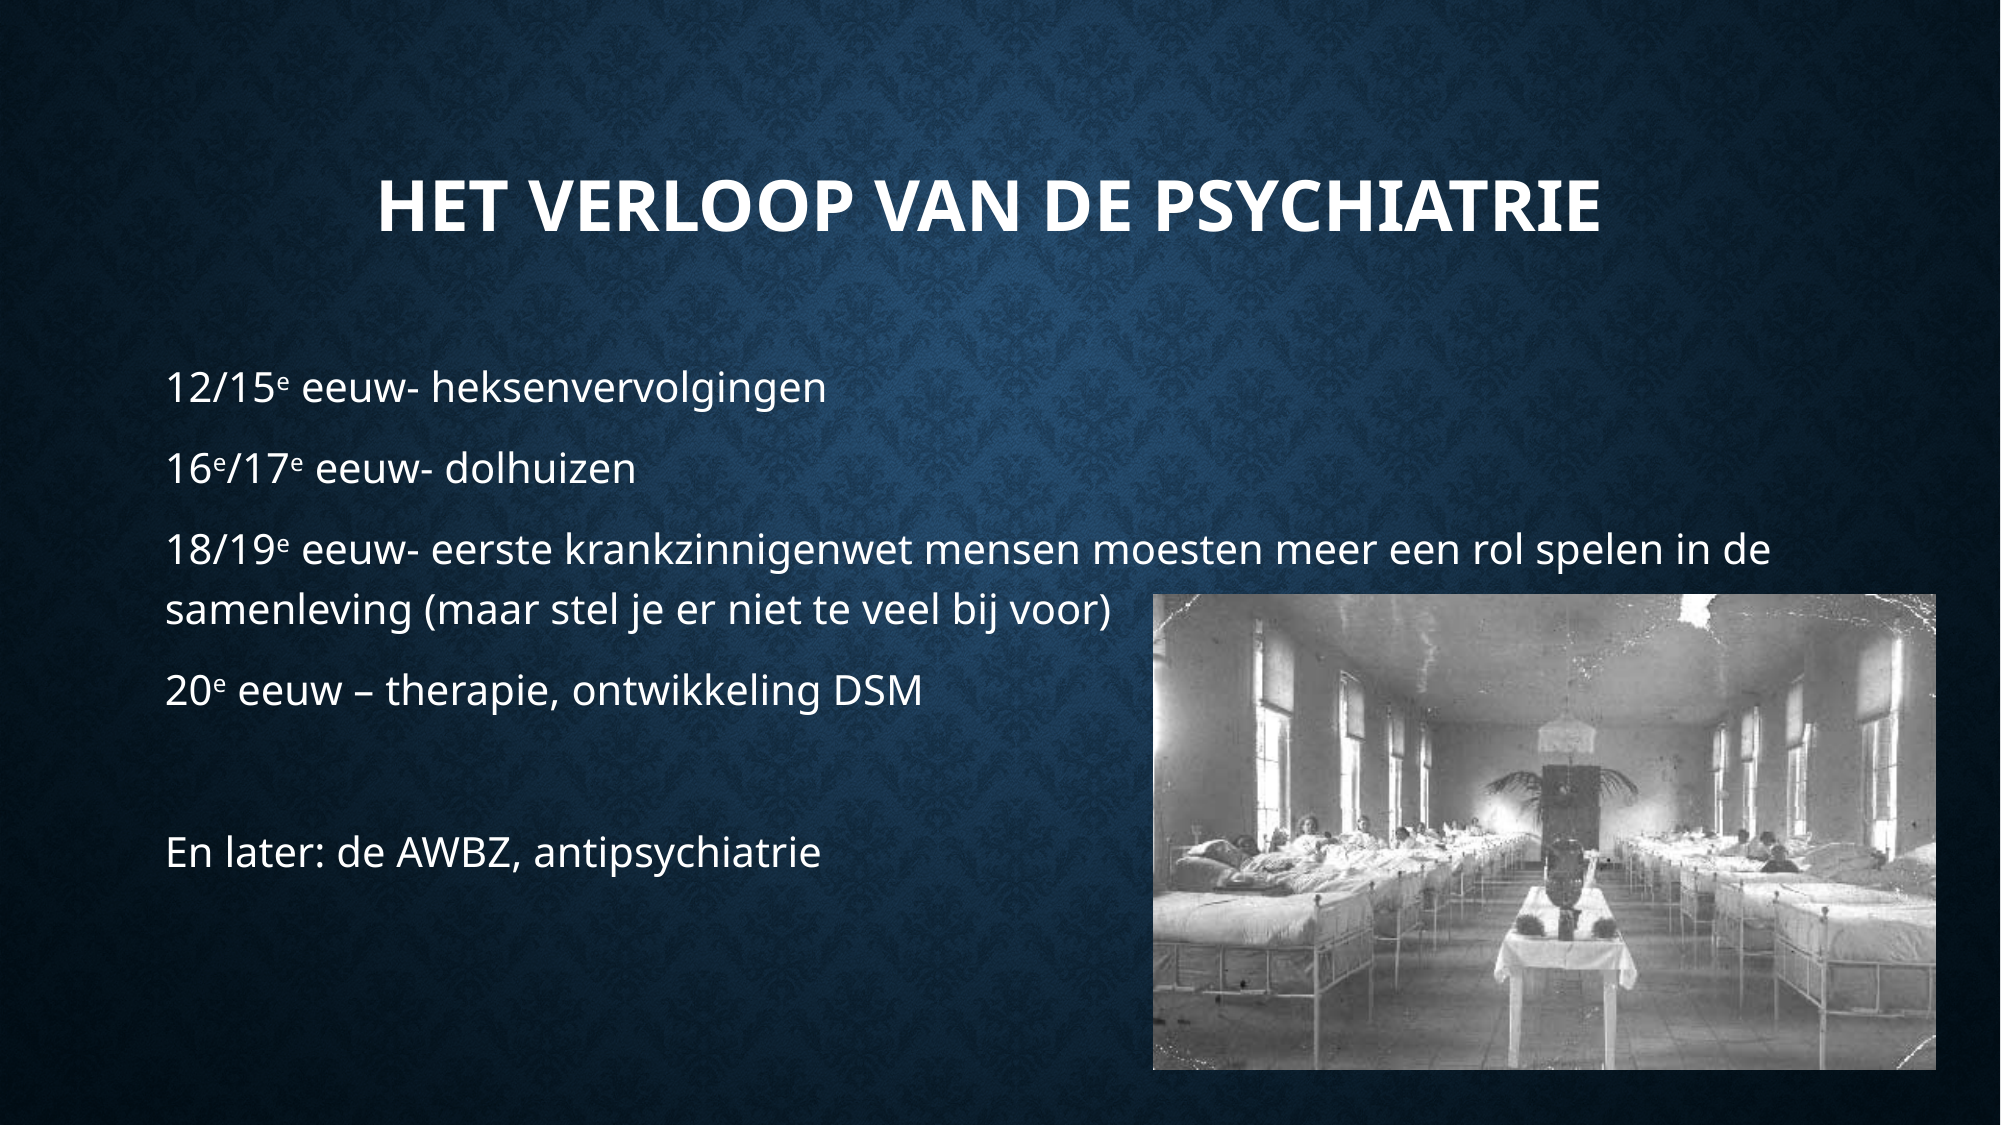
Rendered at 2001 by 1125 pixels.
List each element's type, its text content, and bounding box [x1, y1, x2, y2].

title Het verloop van de psychiatrie [149, 99, 1849, 318]
picture [1153, 594, 1936, 1071]
list 12/15e eeuw- heksenvervolgingen 16e/17e eeuw- dolhuizen 18/19e eeuw- eerste krankzinnigenwet mensen moesten meer een rol spelen in de samenleving (maar stel je er niet te veel bij voor) 20e eeuw – therapie, ontwikkeling DSM En later: de AWBZ, antipsychiatrie [149, 343, 1849, 950]
